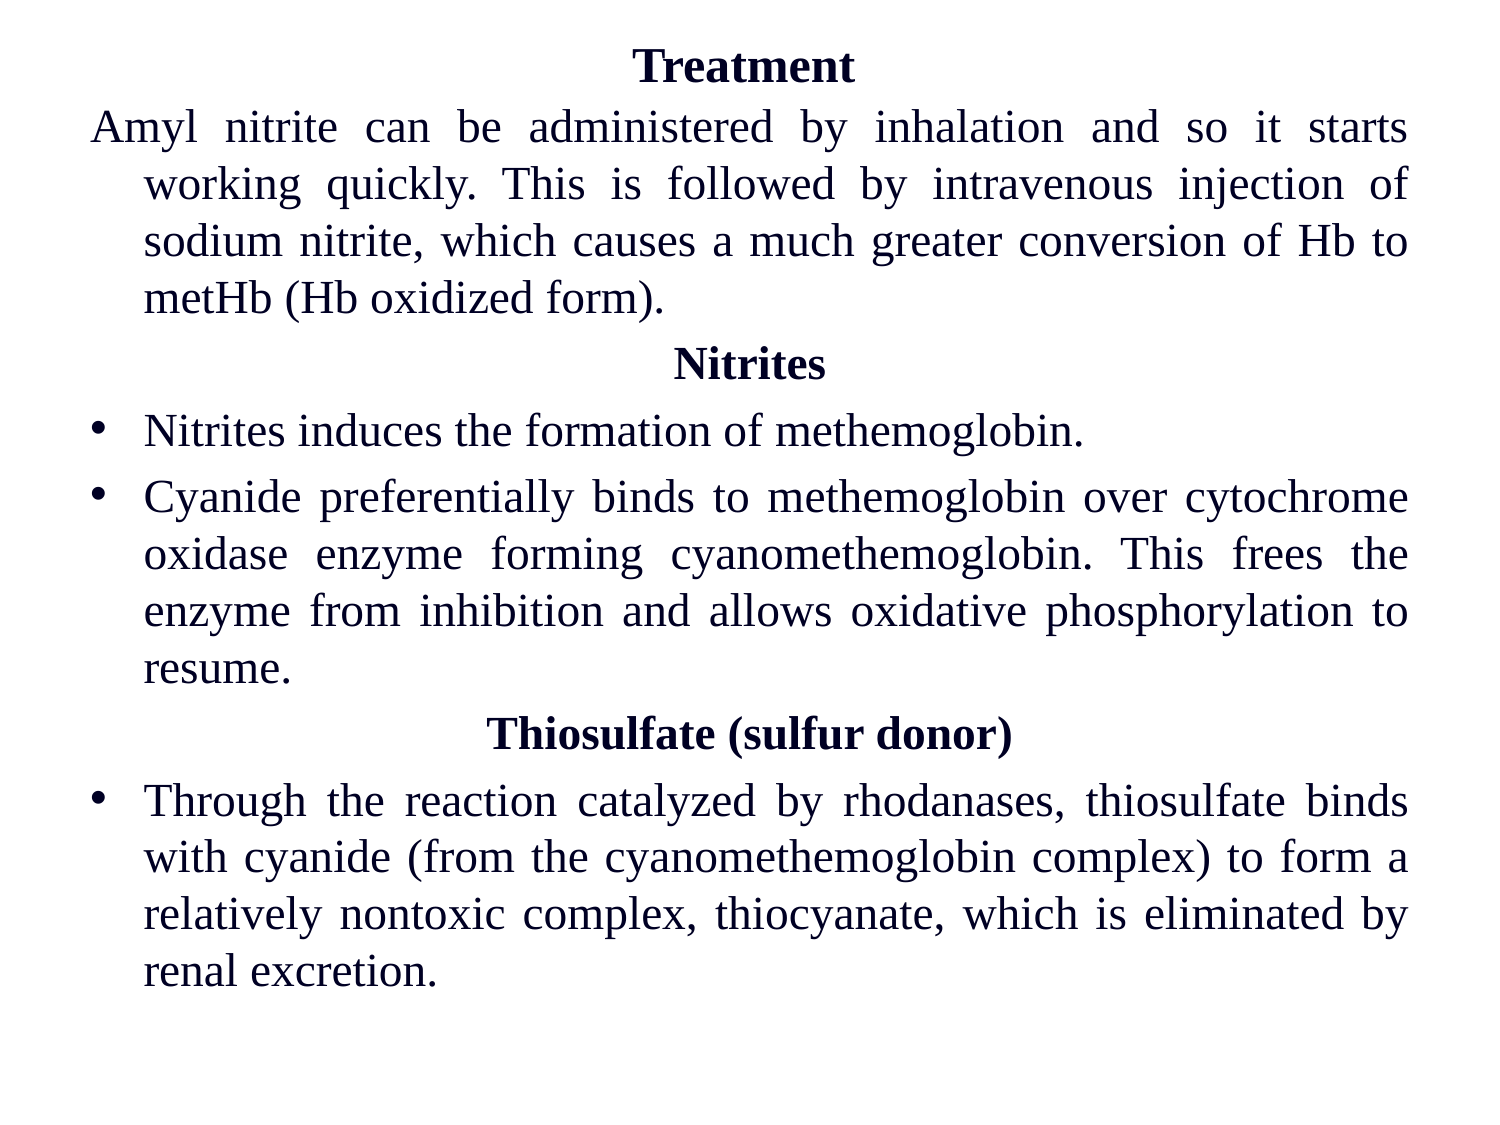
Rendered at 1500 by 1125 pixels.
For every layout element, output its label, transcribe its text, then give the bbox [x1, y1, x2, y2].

list Amyl nitrite can be administered by inhalation and so it starts working quickly. This is followed by intravenous injection of sodium nitrite, which causes a much greater conversion of Hb to metHb (Hb oxidized form). Nitrites Nitrites induces the formation of methemoglobin. Cyanide preferentially binds to methemoglobin over cytochrome oxidase enzyme forming cyanomethemoglobin. This frees the enzyme from inhibition and allows oxidative phosphorylation to resume. Thiosulfate (sulfur donor) Through the reaction catalyzed by rhodanases, thiosulfate binds with cyanide (from the cyanomethemoglobin complex) to form a relatively nontoxic complex, thiocyanate, which is eliminated by renal excretion. [75, 87, 1425, 1005]
title Treatment [75, 24, 1425, 87]
